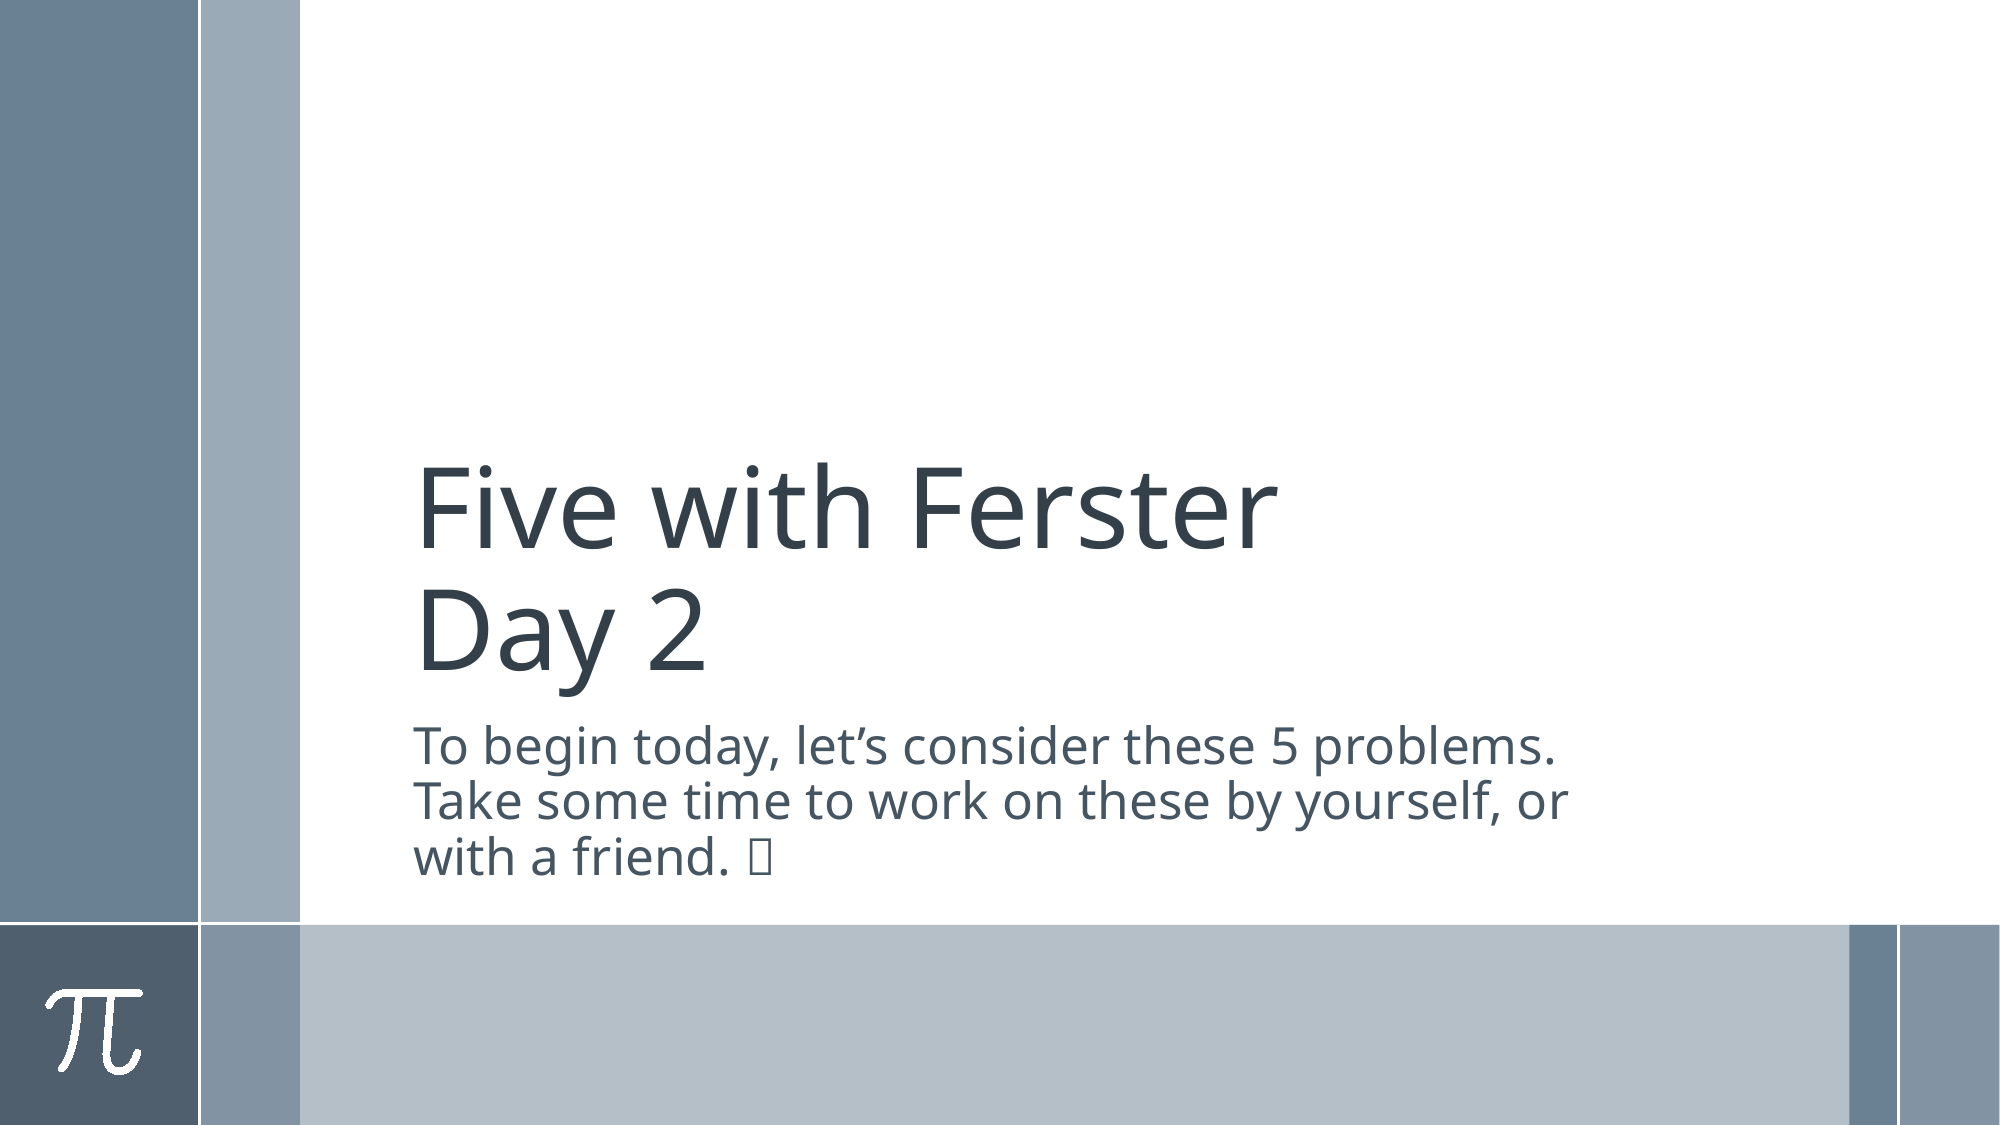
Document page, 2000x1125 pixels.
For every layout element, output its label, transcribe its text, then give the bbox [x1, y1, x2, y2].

title Five with Ferster Day 2 [398, 262, 1765, 703]
subtitle To begin today, let’s consider these 5 problems. Take some time to work on these by yourself, or with a friend.  [398, 712, 1632, 896]
